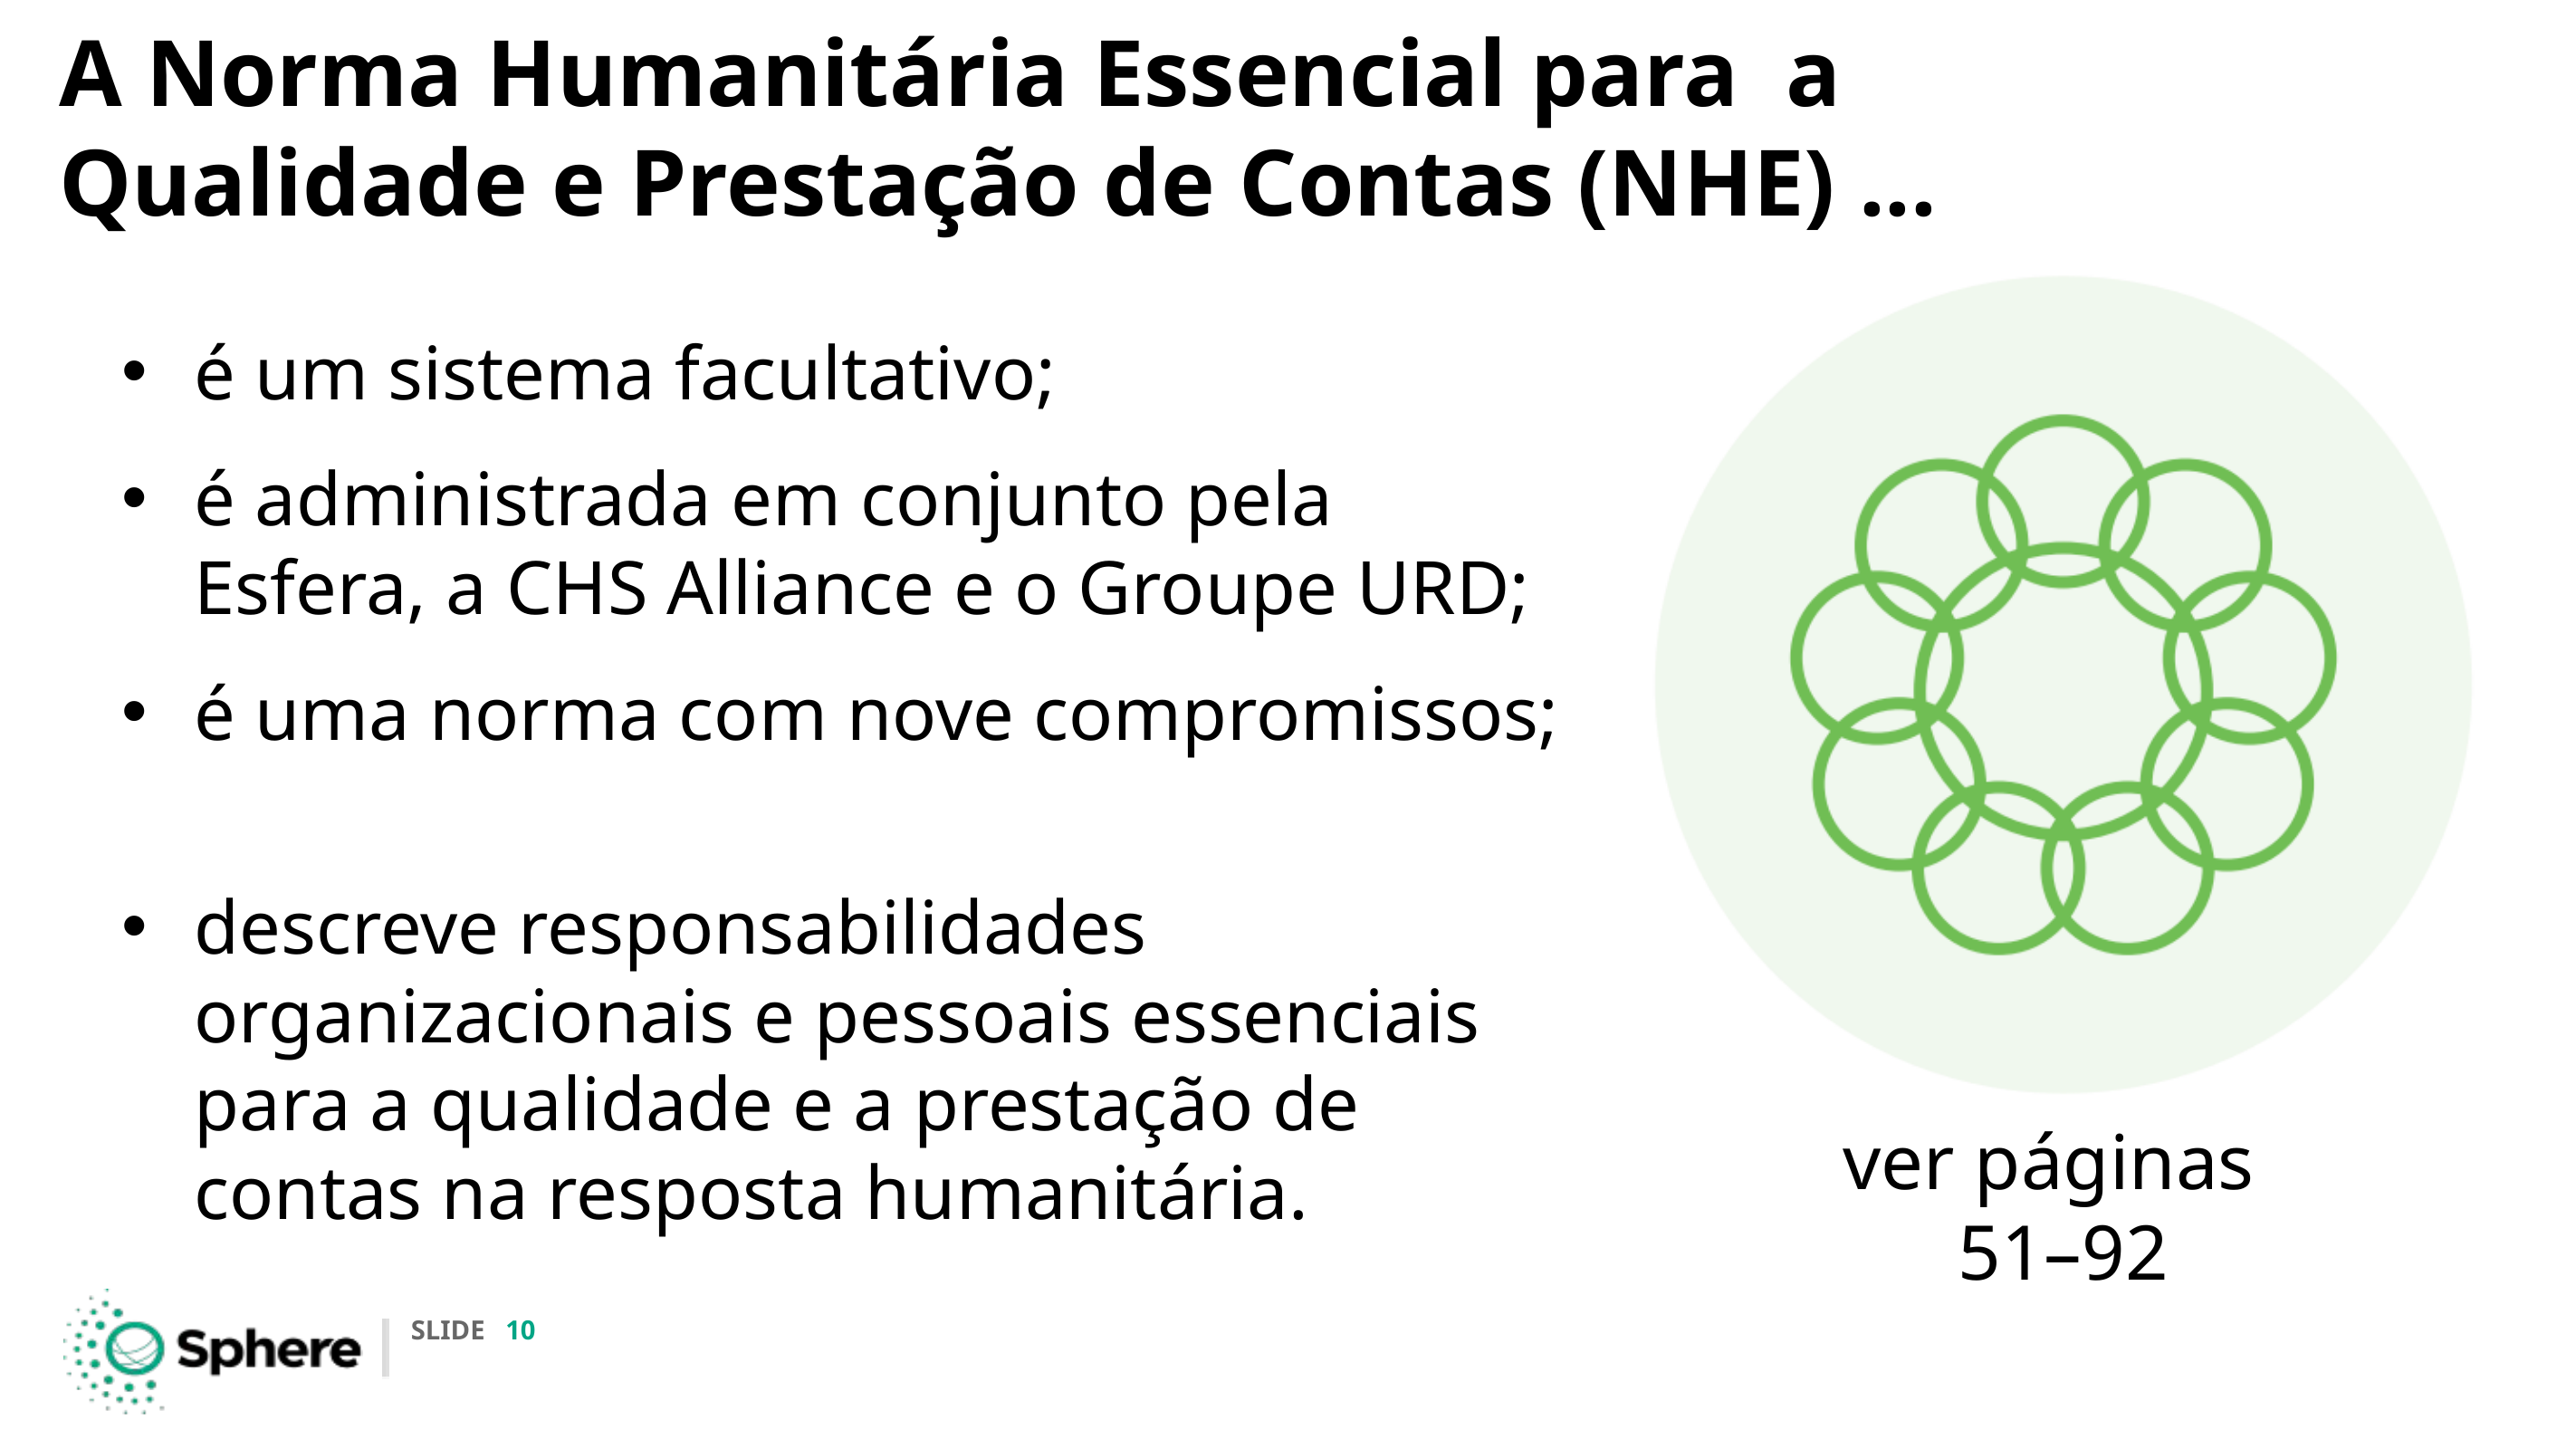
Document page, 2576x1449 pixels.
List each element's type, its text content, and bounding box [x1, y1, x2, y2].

slide_number SLIDE 10 [408, 1309, 599, 1449]
picture [382, 1338, 393, 1379]
text_box é um sistema facultativo; é administrada em conjunto pela Esfera, a CHS Alliance e o Groupe URD; é uma norma com nove compromissos; descreve responsabilidades organizacionais e pessoais essenciais para a qualidade e a prestação de contas na resposta humanitária. [119, 286, 1566, 1338]
text_box ver páginas 51–92 [1841, 1123, 2285, 1295]
title A Norma Humanitária Essencial para a Qualidade e Prestação de Contas (NHE) ... [57, 13, 2142, 345]
picture [1621, 242, 2505, 1117]
picture [63, 1289, 363, 1416]
